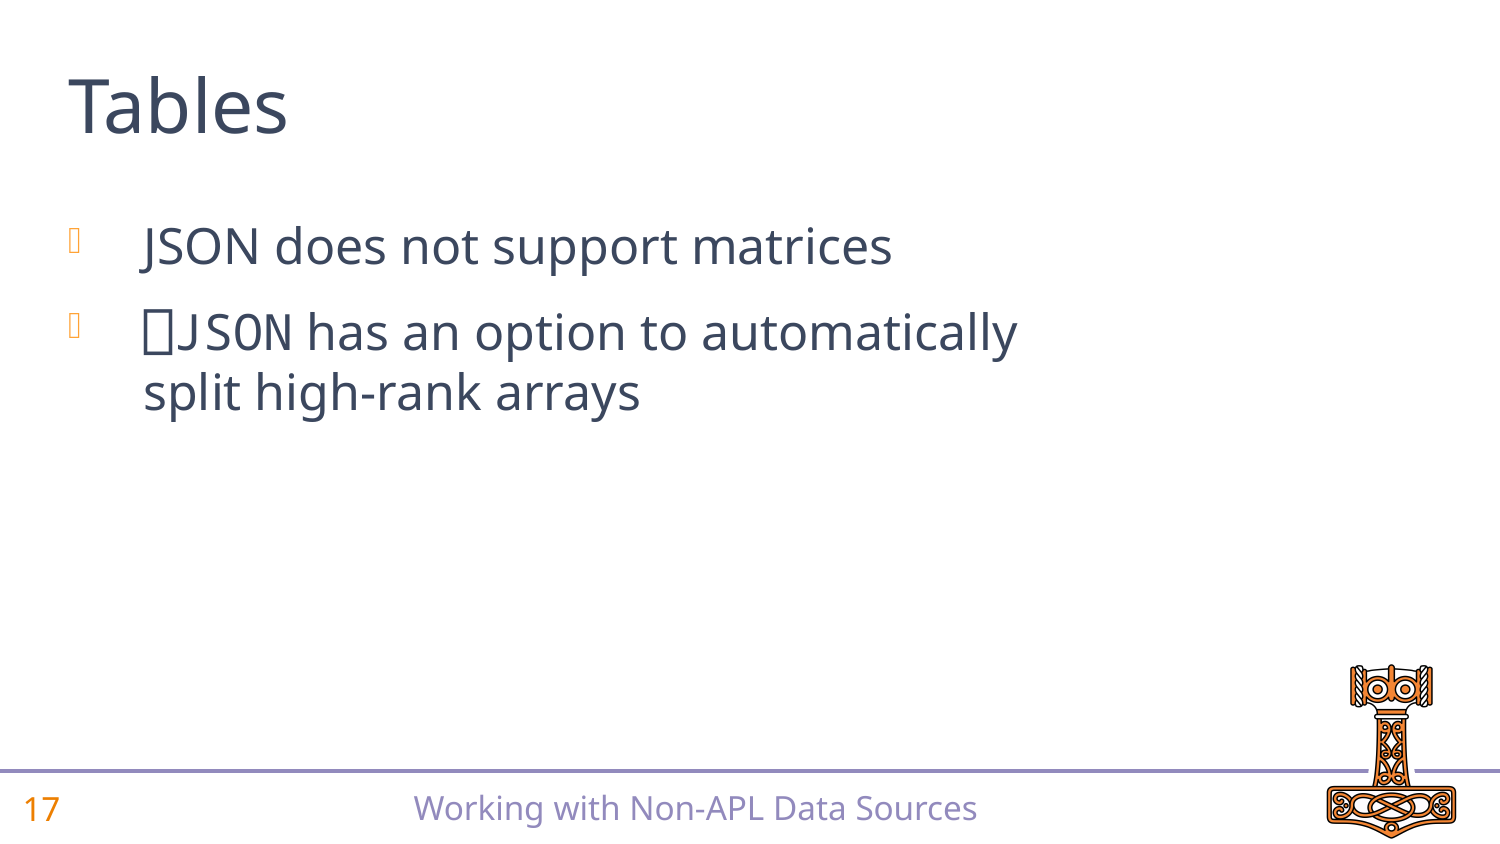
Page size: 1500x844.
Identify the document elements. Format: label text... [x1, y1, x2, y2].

title Tables [53, 43, 1203, 157]
picture [1320, 655, 1461, 844]
list JSON does not support matrices ⎕JSON has an option to automatically split high-rank arrays [53, 207, 1053, 740]
